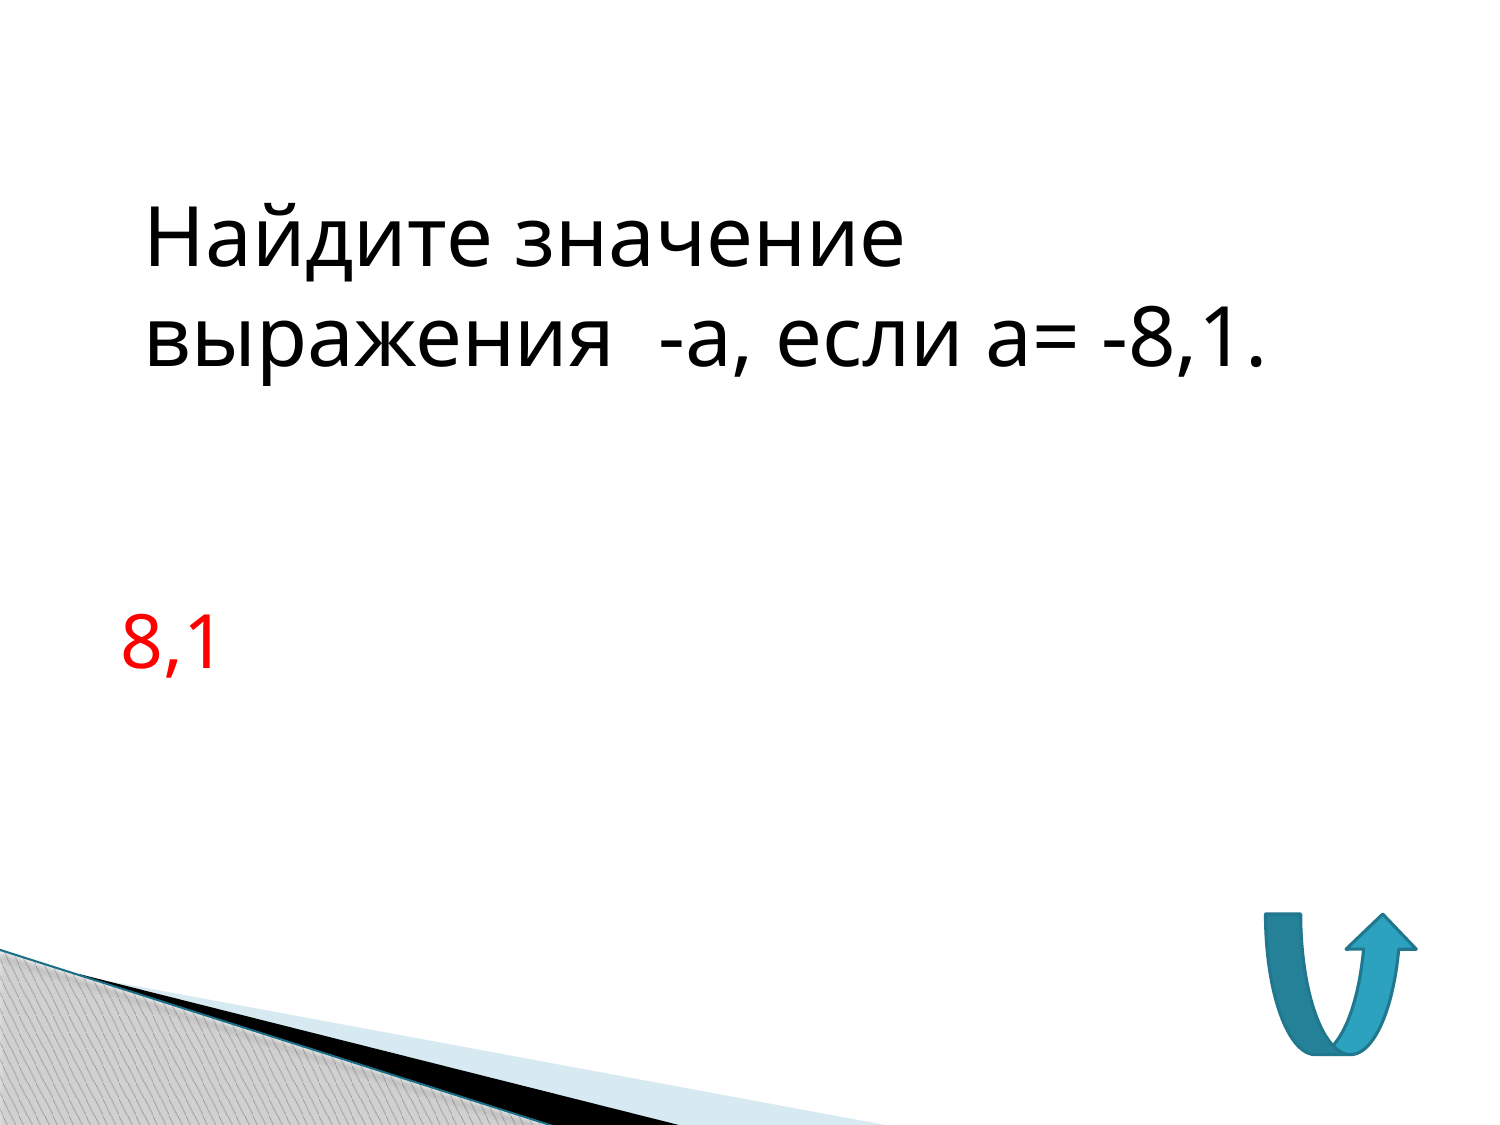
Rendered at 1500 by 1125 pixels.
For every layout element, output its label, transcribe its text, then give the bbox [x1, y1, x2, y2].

text_box Найдите значение выражения -а, если а= -8,1. [128, 175, 1289, 391]
text_box [1263, 912, 1418, 1057]
text_box 8,1 [105, 585, 364, 691]
